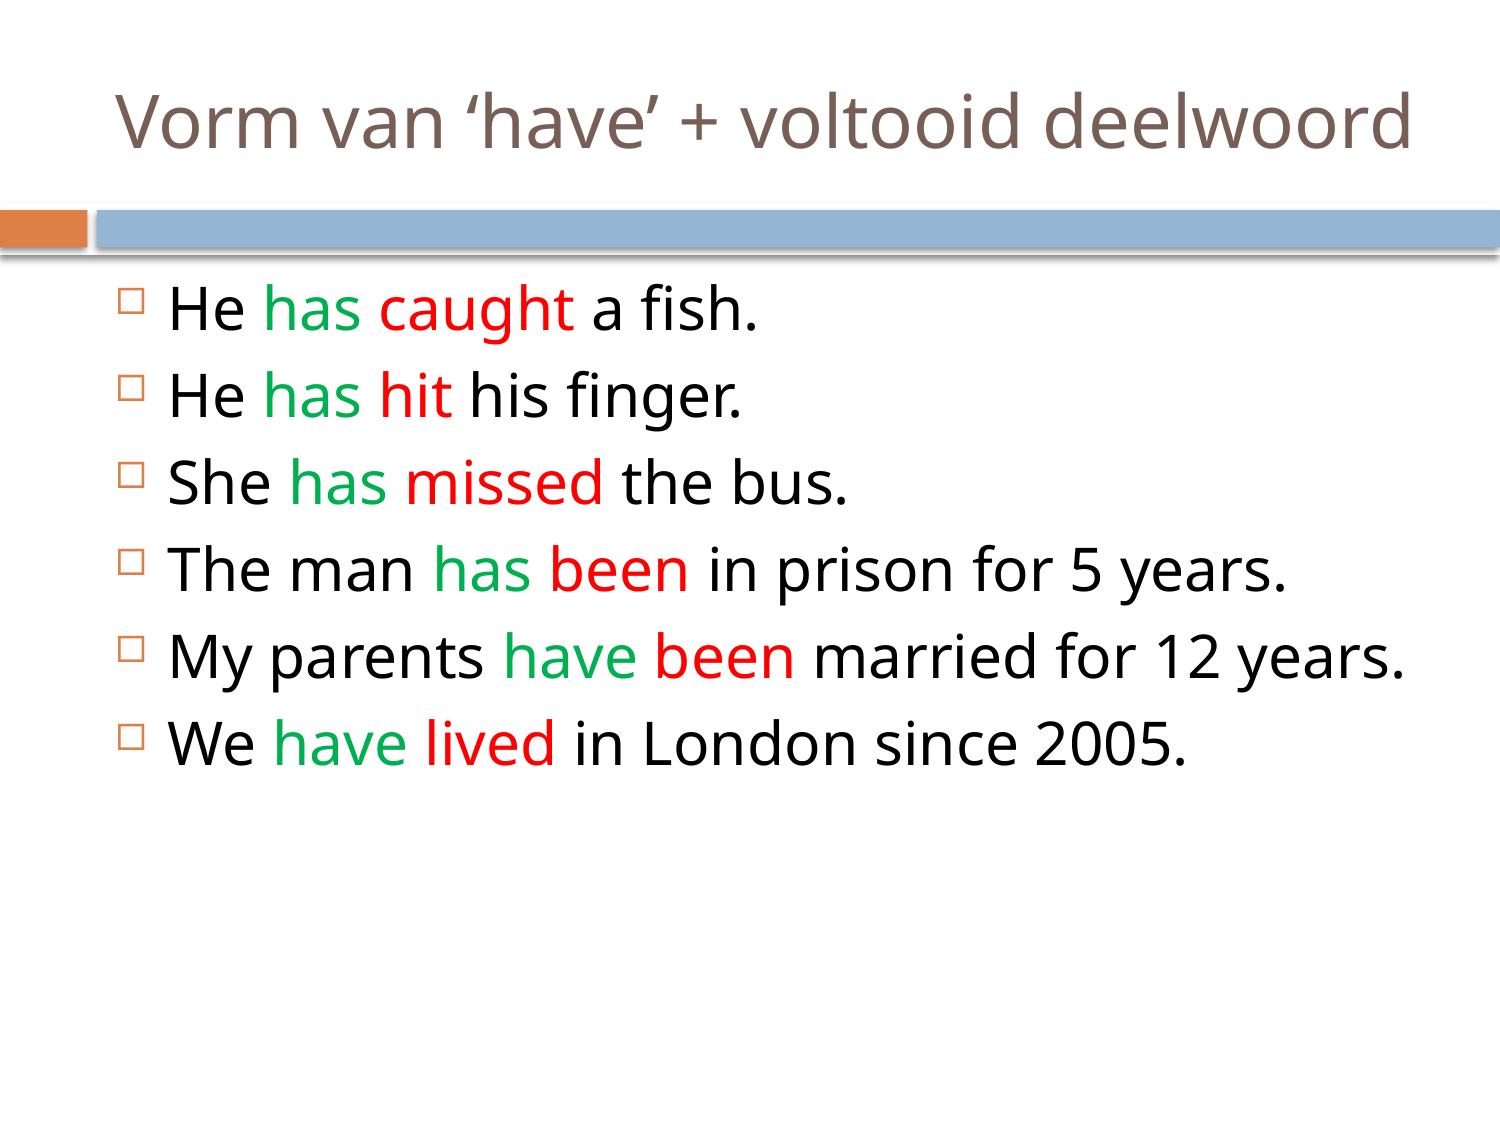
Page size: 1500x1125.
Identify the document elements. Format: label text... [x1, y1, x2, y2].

title Vorm van ‘have’ + voltooid deelwoord [100, 37, 1438, 200]
list He has caught a fish. He has hit his finger. She has missed the bus. The man has been in prison for 5 years. My parents have been married for 12 years. We have lived in London since 2005. [100, 262, 1438, 1000]
